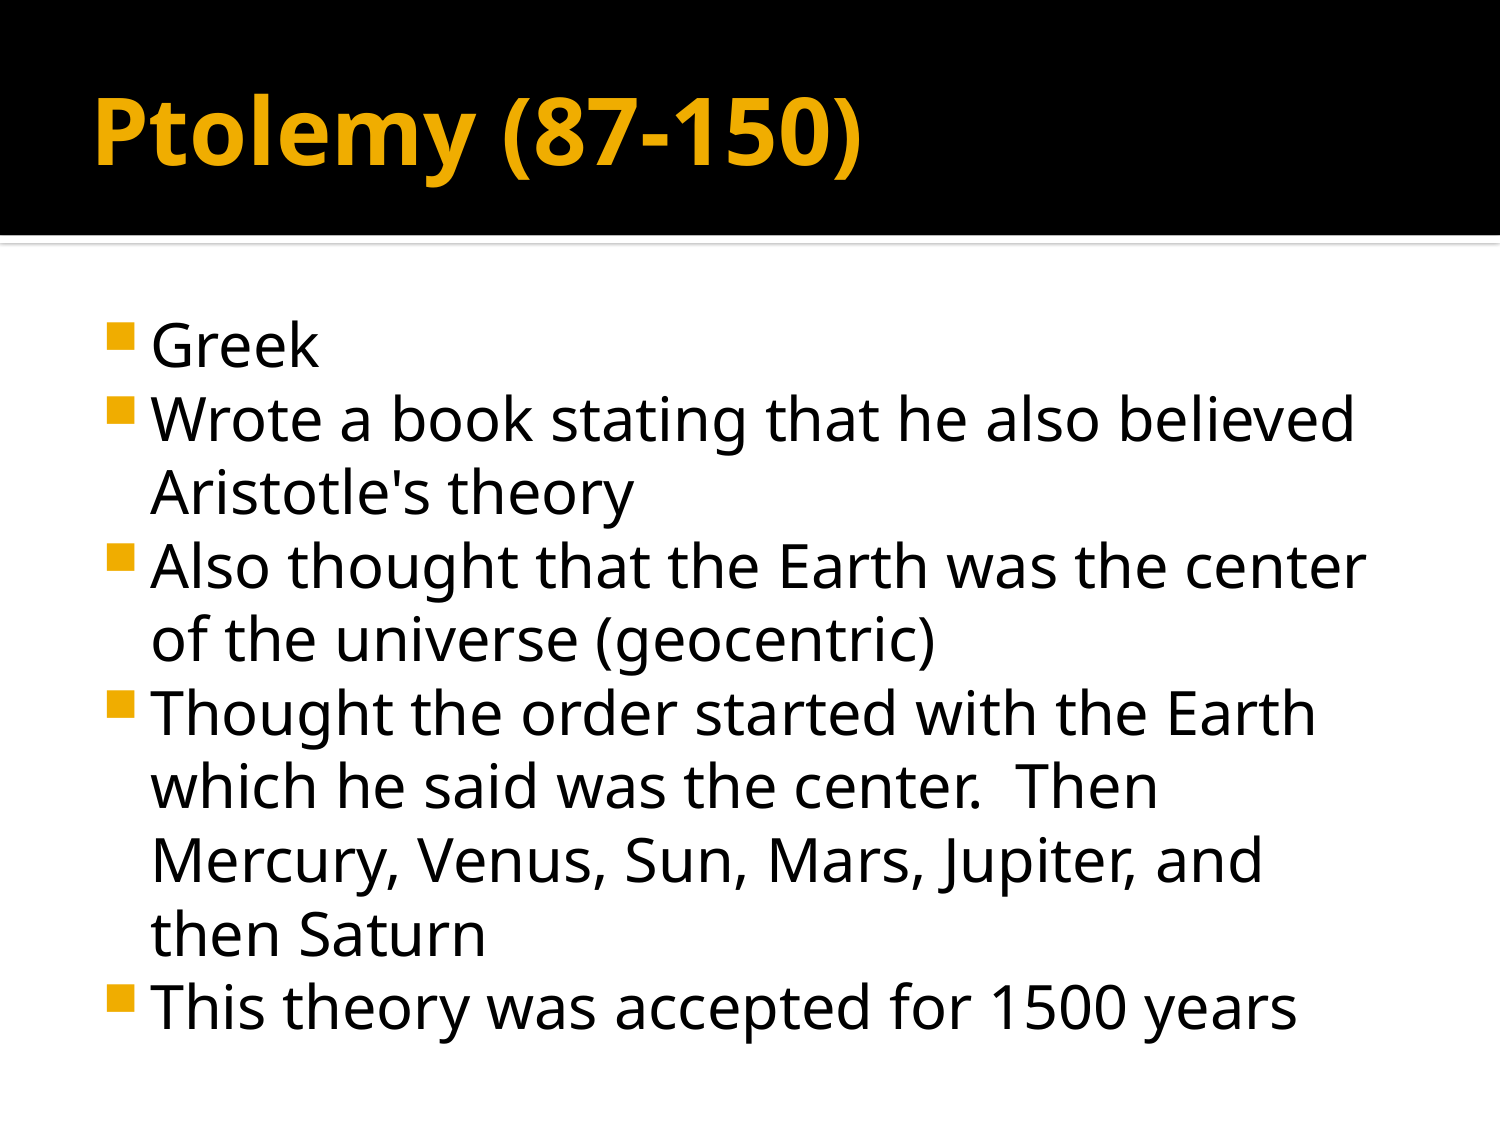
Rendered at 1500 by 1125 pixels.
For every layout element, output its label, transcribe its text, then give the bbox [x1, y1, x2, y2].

title Ptolemy (87-150) [75, 25, 1425, 231]
list Greek Wrote a book stating that he also believed Aristotle's theory Also thought that the Earth was the center of the universe (geocentric) Thought the order started with the Earth which he said was the center. Then Mercury, Venus, Sun, Mars, Jupiter, and then Saturn This theory was accepted for 1500 years [75, 291, 1425, 1050]
